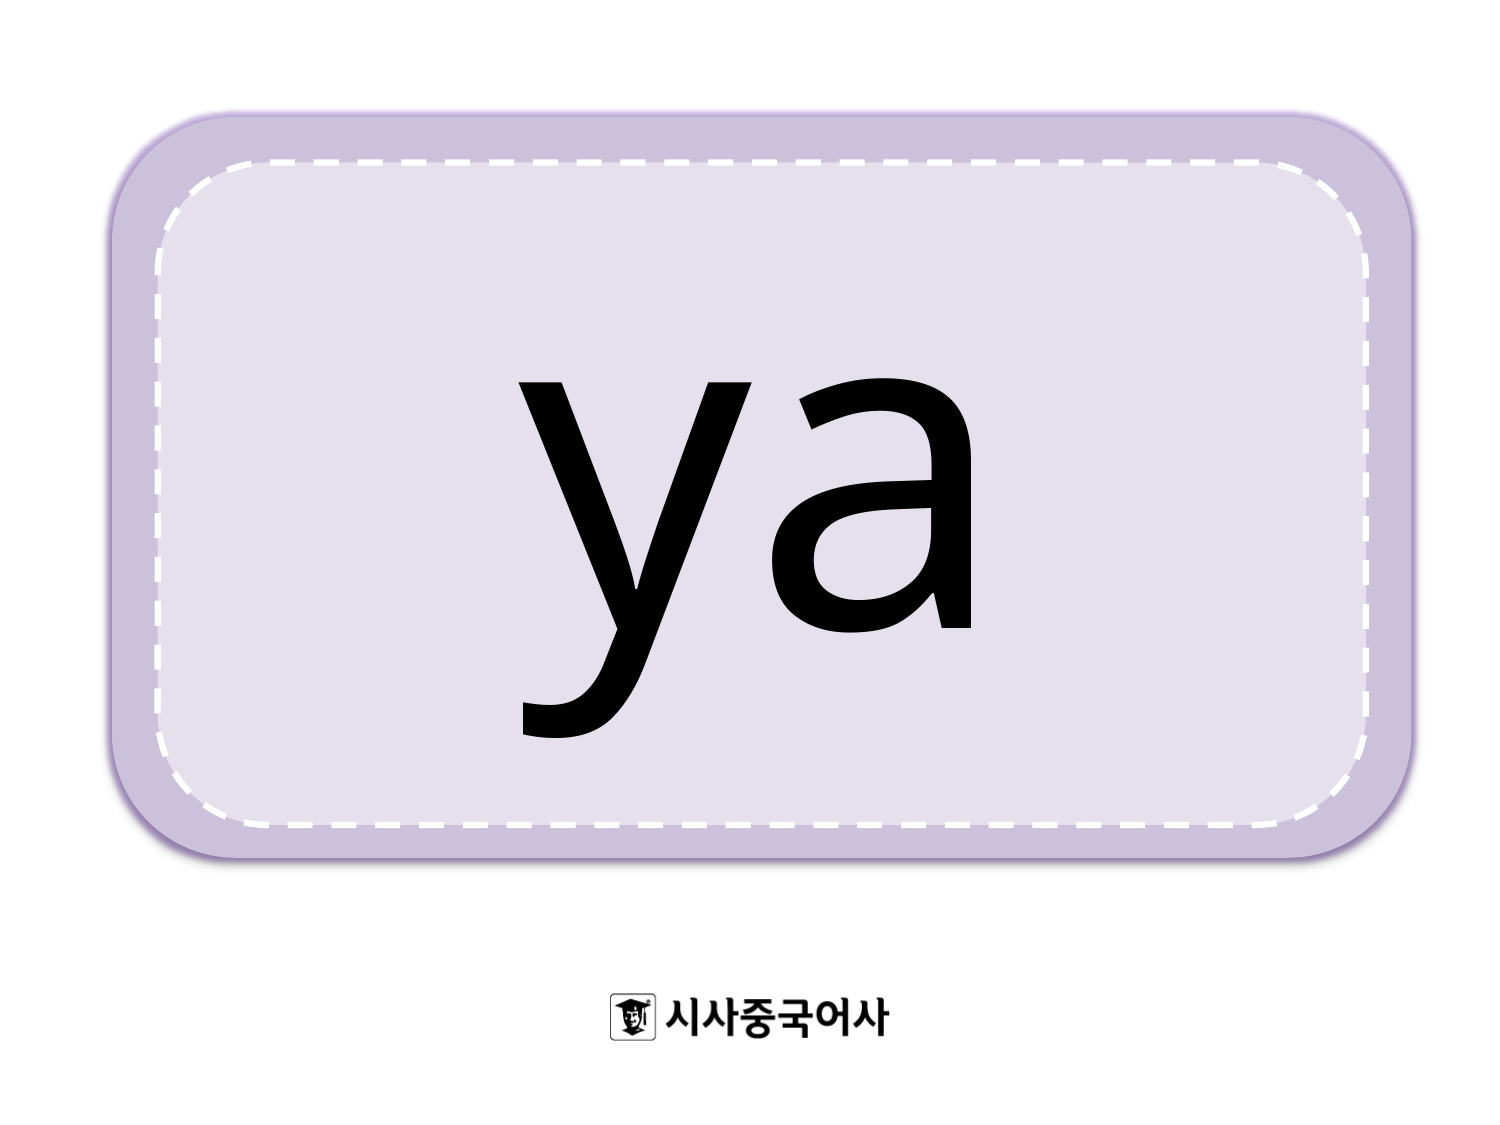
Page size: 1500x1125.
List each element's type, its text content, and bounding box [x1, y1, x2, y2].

text_box ya [159, 113, 1368, 776]
picture [602, 987, 898, 1047]
